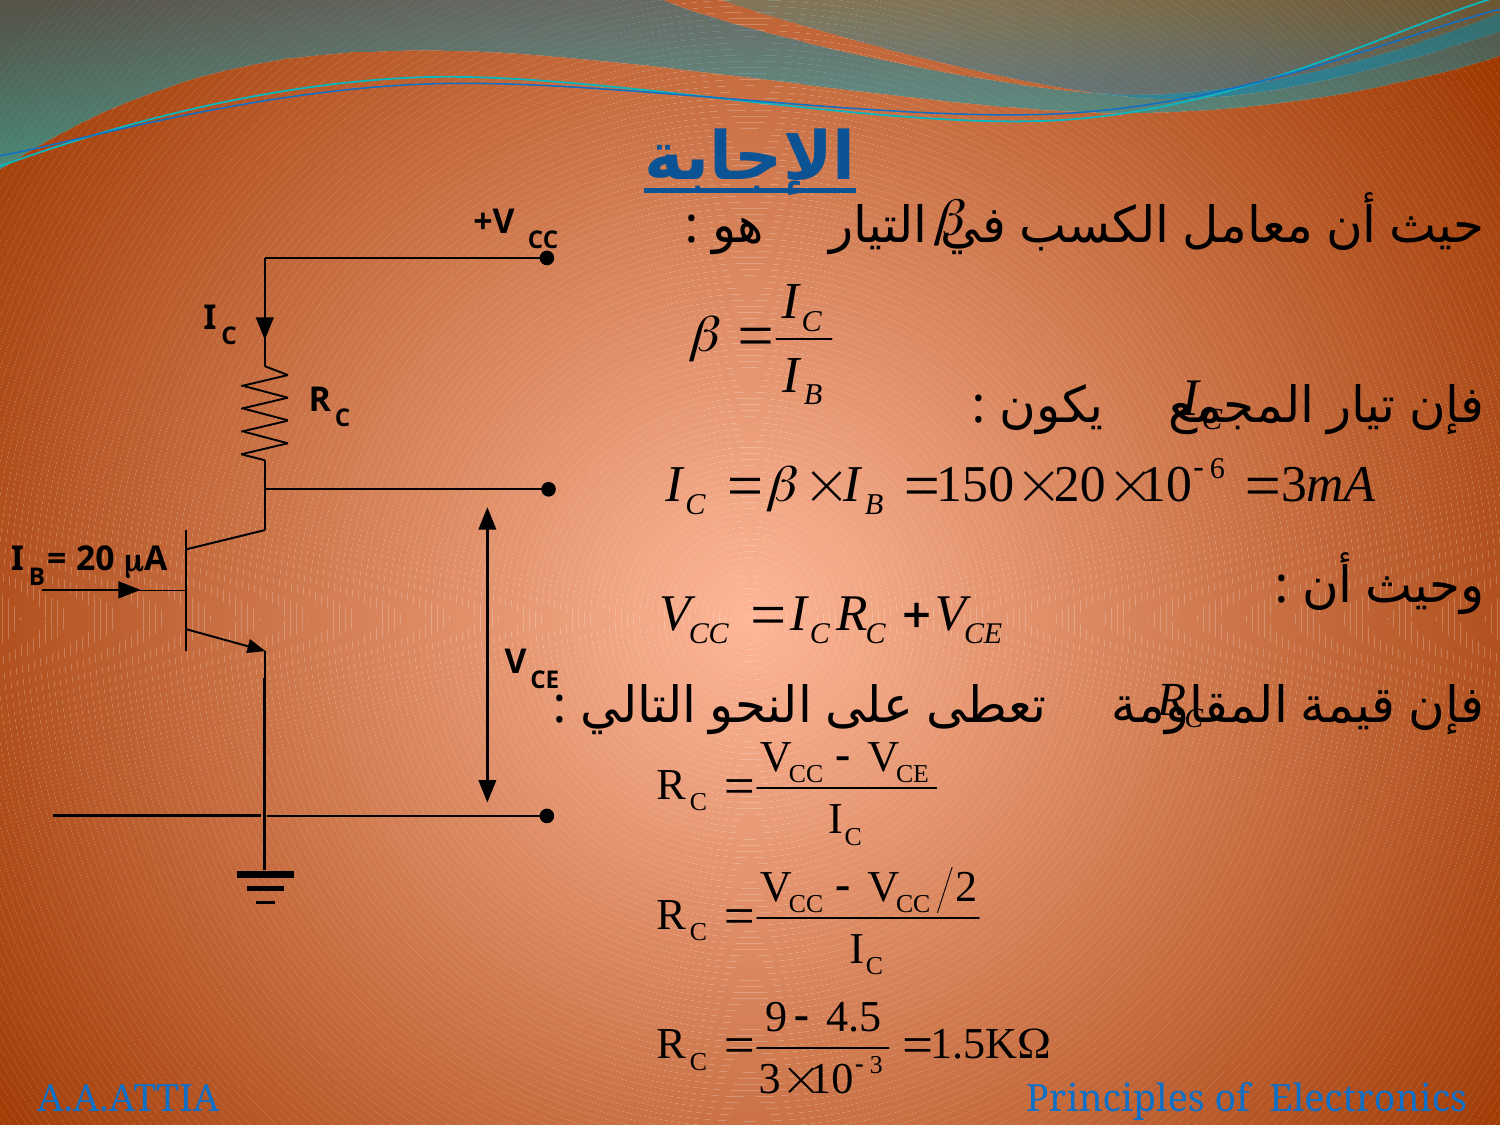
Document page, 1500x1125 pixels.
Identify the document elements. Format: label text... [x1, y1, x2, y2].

text_box A.A.ATTIA Principles of Electronics [22, 1066, 1486, 1125]
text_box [679, 269, 844, 417]
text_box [655, 578, 1013, 657]
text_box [1171, 362, 1234, 443]
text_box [1148, 667, 1213, 740]
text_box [655, 445, 1383, 528]
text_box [649, 726, 1059, 1103]
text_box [0, 187, 646, 950]
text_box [924, 187, 978, 259]
text_box [0, 0, 1500, 75]
text_box الإجابة حيث أن معامل الكسب في التيار هو : فإن تيار المجمع يكون : وحيث أن : فإن قيمة المقاومة تعطى على النحو التالي : [0, 105, 1500, 921]
